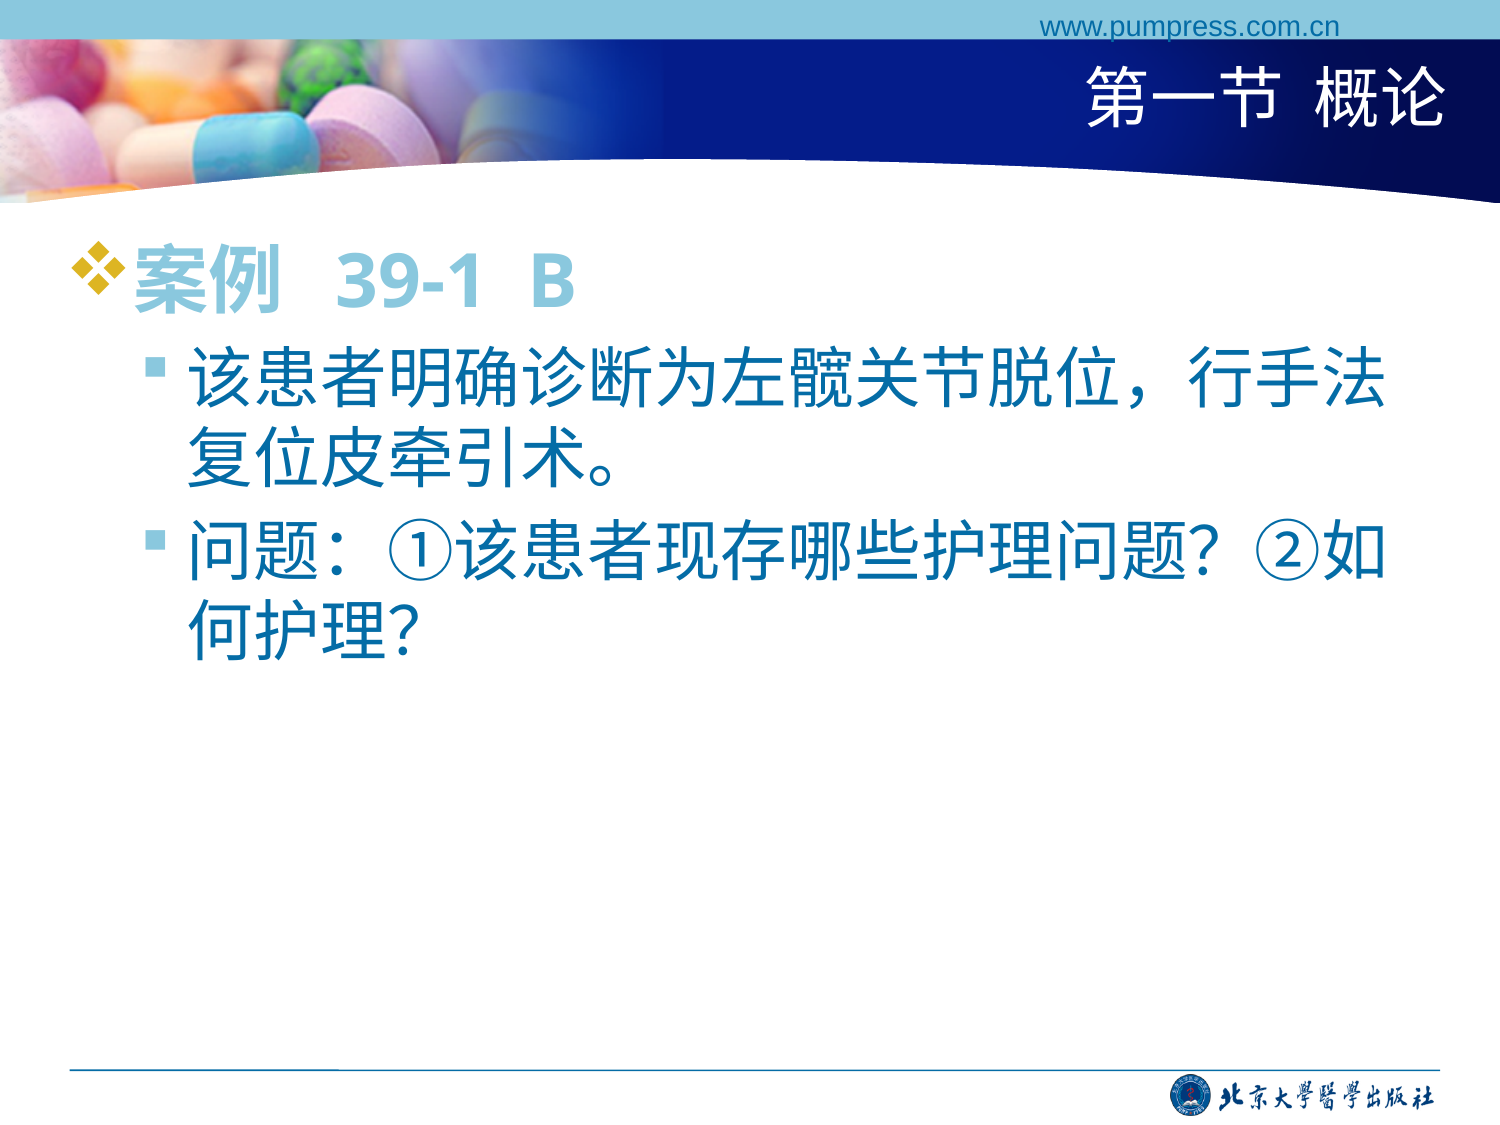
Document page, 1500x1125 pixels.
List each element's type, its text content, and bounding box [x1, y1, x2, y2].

picture [0, 40, 1500, 203]
picture [1170, 1074, 1436, 1118]
title 第一节 概论 [137, 49, 1463, 143]
slide_number www.pumpress.com.cn [1025, 0, 1463, 38]
list 案例 39-1 B 该患者明确诊断为左髋关节脱位，行手法复位皮牵引术。 问题：①该患者现存哪些护理问题？②如何护理？ [49, 224, 1463, 1026]
